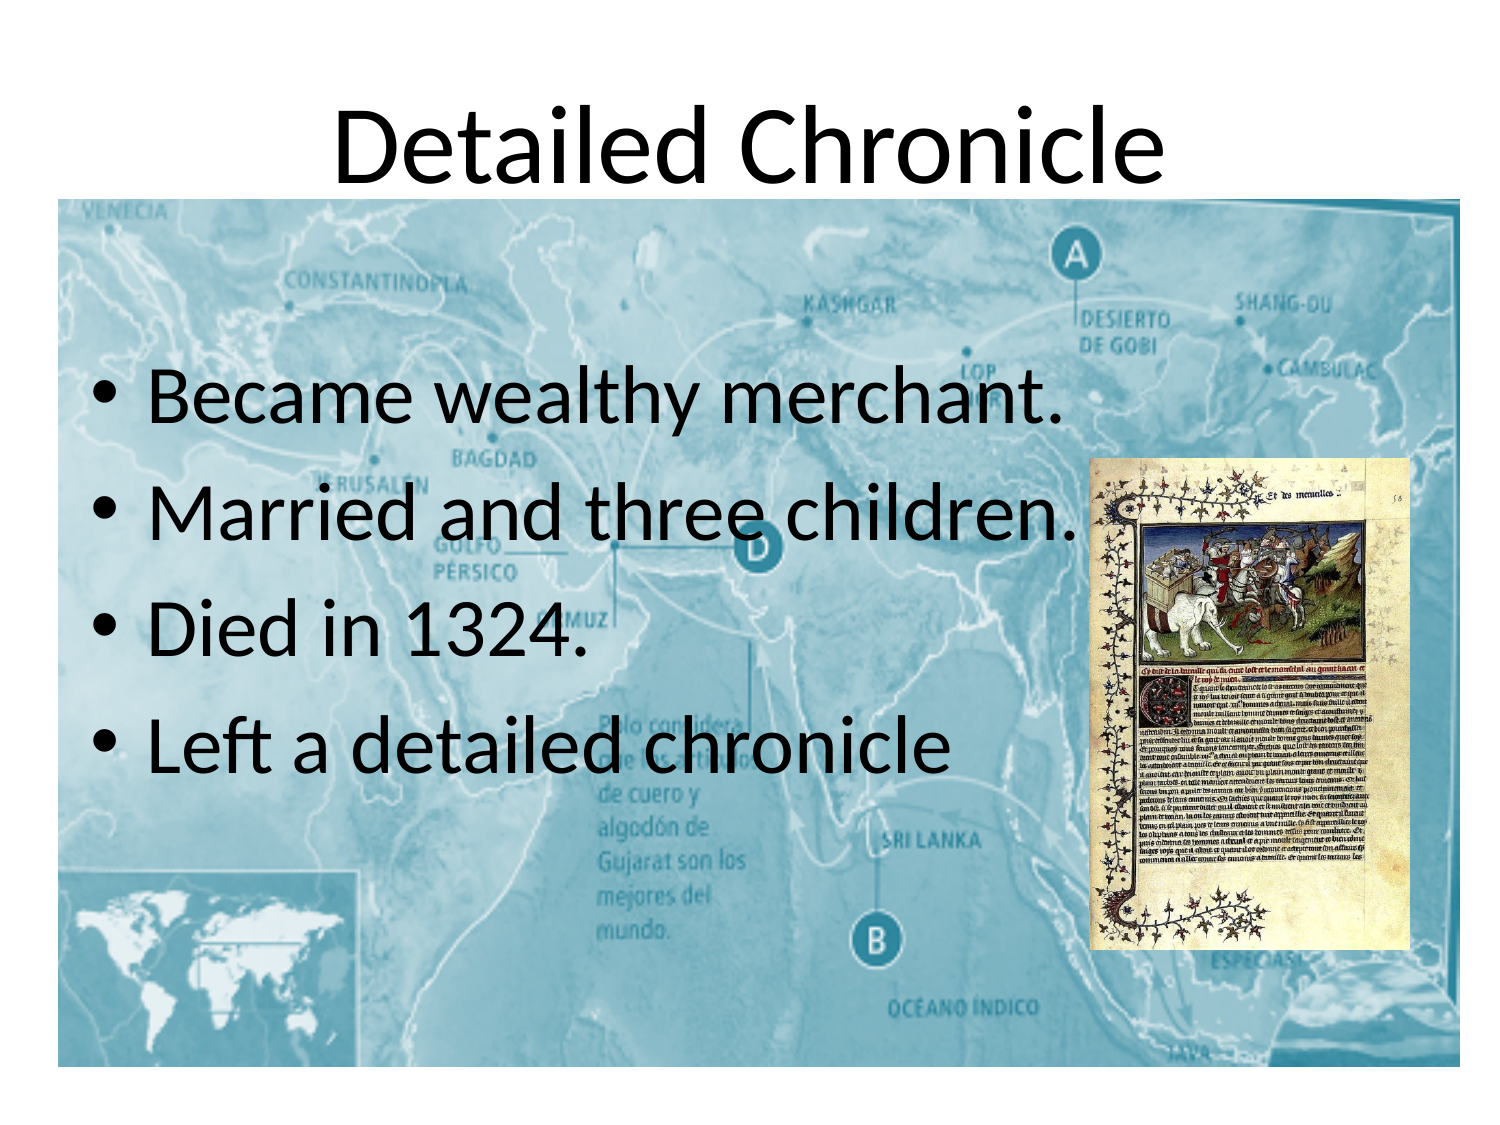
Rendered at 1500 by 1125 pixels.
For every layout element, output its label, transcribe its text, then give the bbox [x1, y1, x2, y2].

title Detailed Chronicle [75, 45, 1425, 197]
picture [58, 198, 1460, 1067]
